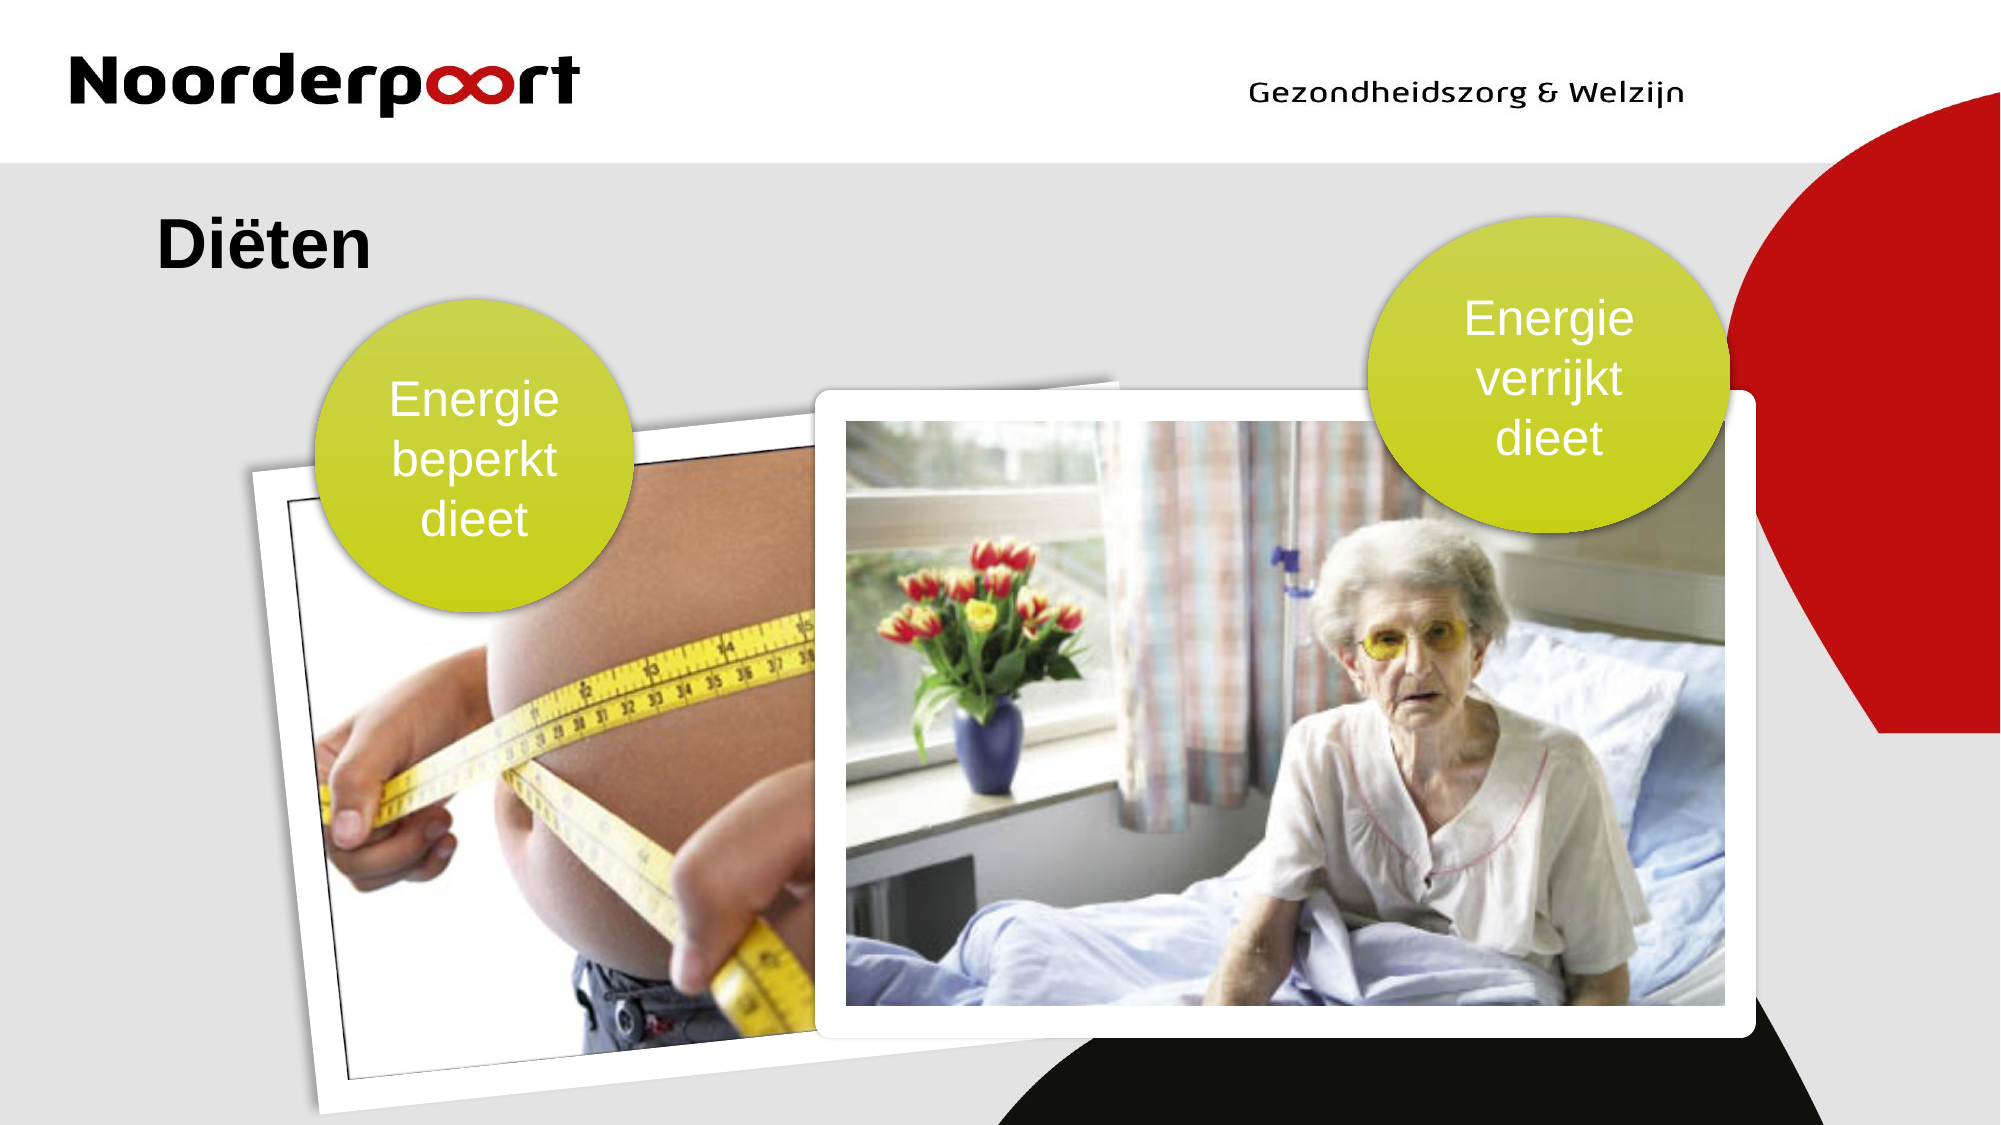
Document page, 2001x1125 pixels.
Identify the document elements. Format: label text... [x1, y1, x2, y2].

picture [0, 0, 2001, 1125]
text_box Energie beperkt dieet [314, 299, 634, 456]
title Diëten [141, 187, 1720, 294]
text_box Energie verrijkt dieet [1368, 216, 1731, 420]
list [314, 456, 1124, 1040]
